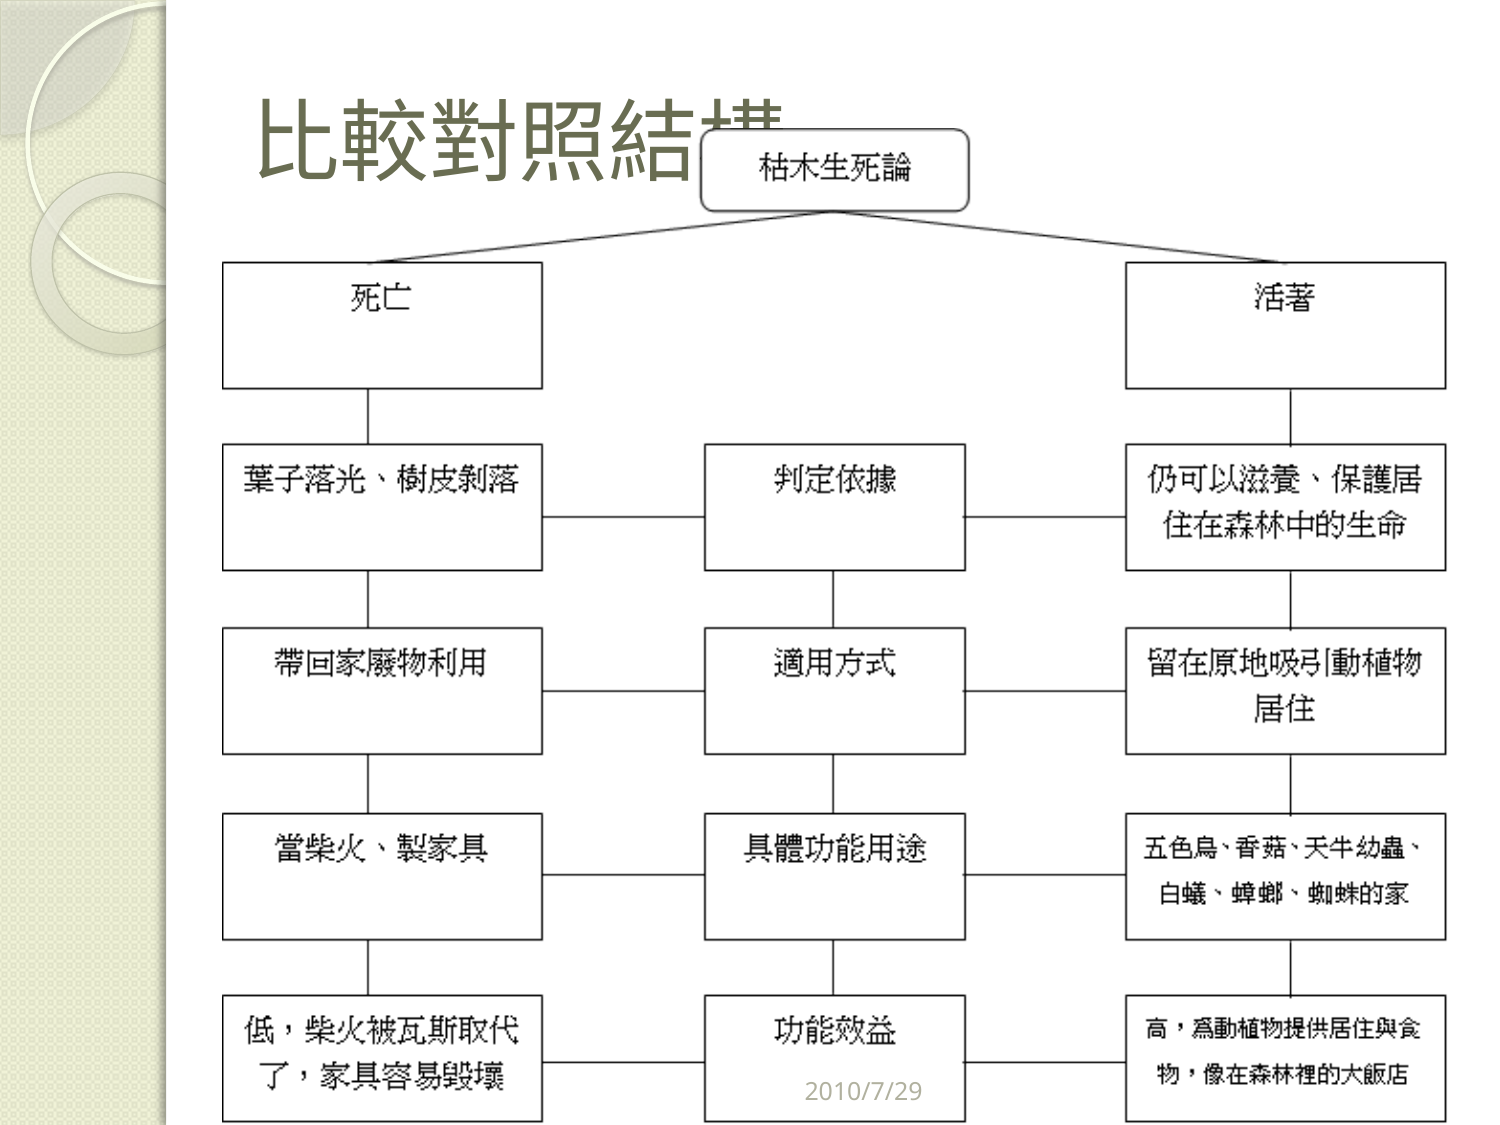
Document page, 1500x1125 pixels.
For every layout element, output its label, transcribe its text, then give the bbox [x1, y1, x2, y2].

title 比較對照結構 [235, 45, 1466, 233]
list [222, 128, 1449, 1125]
